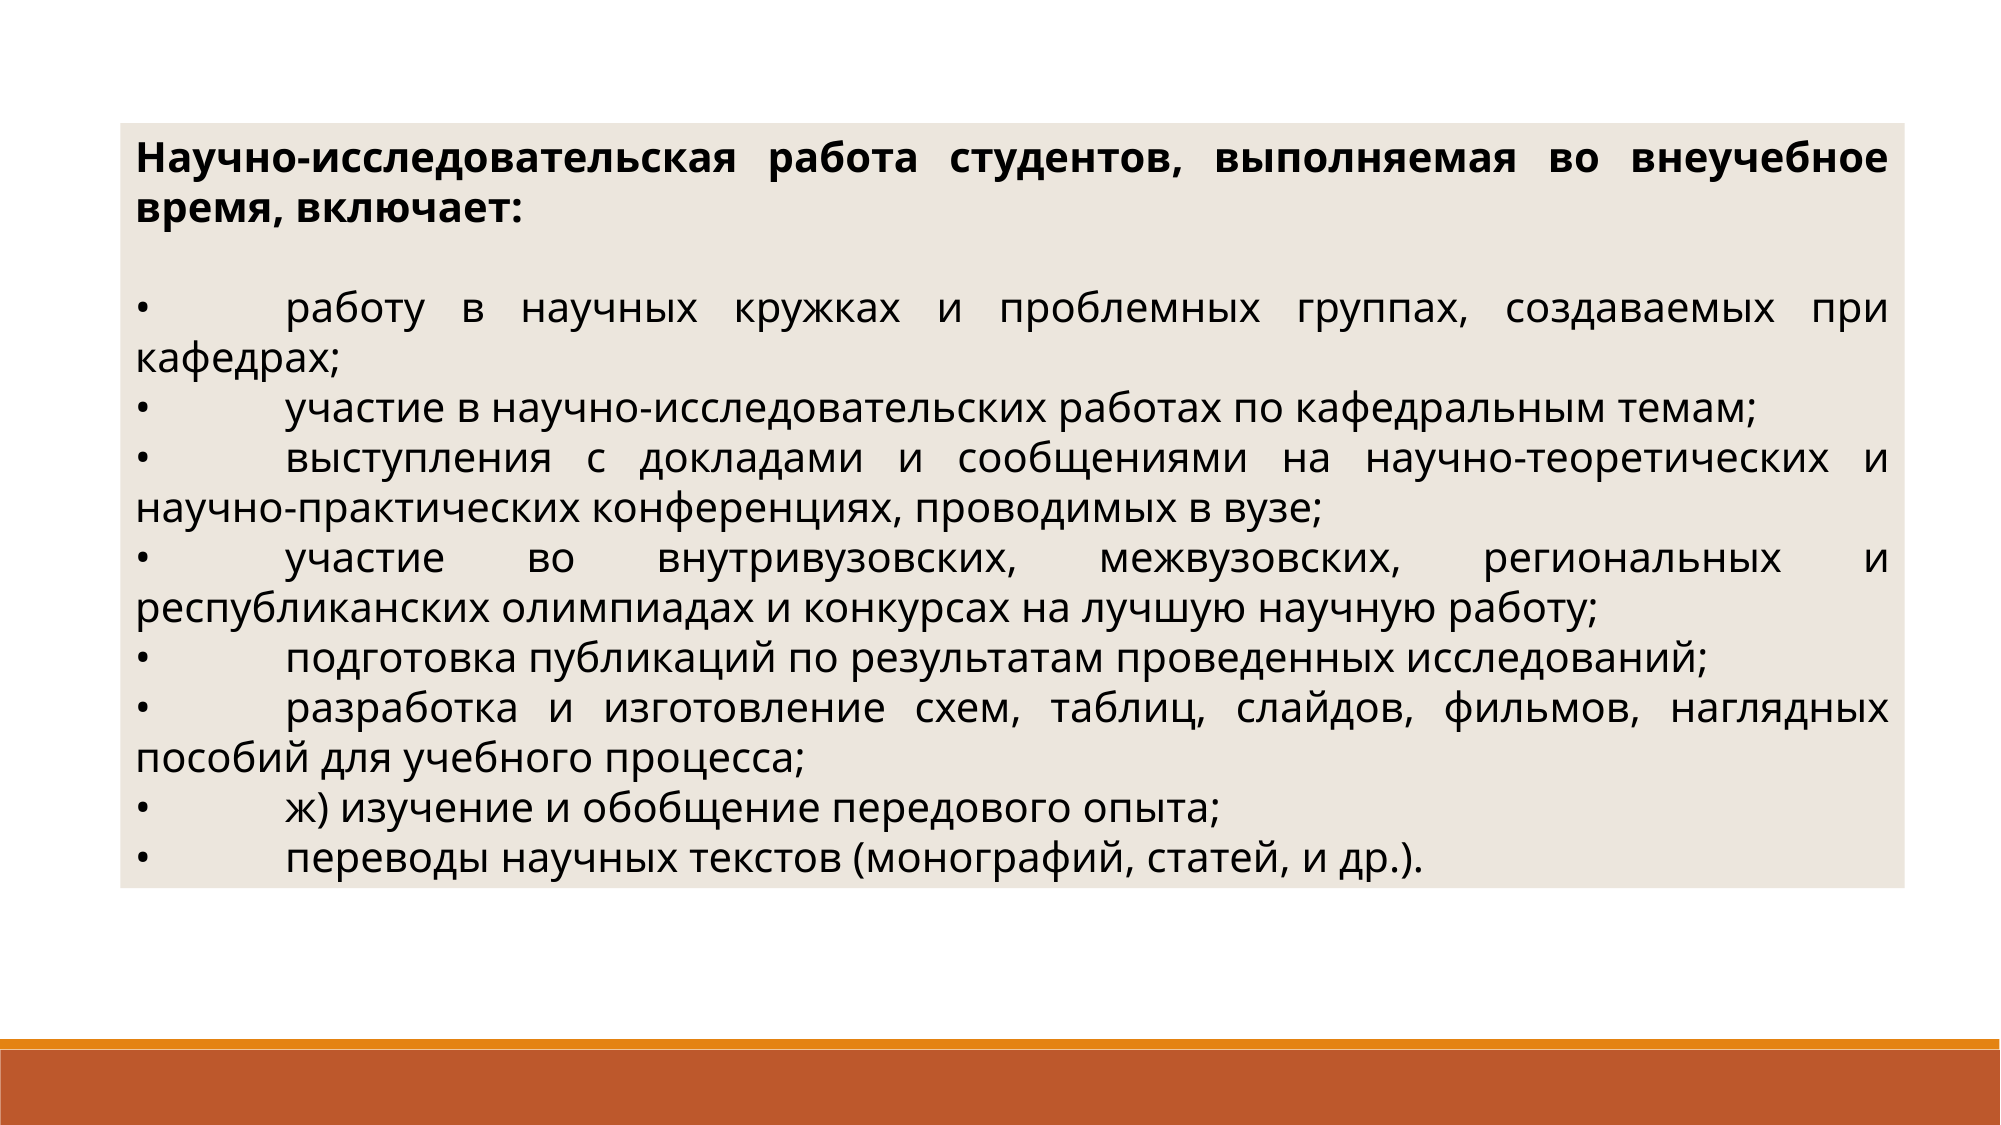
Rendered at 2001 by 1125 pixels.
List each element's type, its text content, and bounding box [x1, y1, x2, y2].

text_box Научно-исследовательская работа студентов, выполняемая во внеучебное время, включает: • работу в научных кружках и проблемных группах, создаваемых при кафедрах; • участие в научно-исследовательских работах по кафедральным темам; • выступления с докладами и сообщениями на научно-теоретических и научно-практических конференциях, проводимых в вузе; • участие во внутривузовских, межвузовских, региональных и республиканских олимпиадах и конкурсах на лучшую научную работу; • подготовка публикаций по результатам проведенных исследований; • разработка и изготовление схем, таблиц, слайдов, фильмов, наглядных пособий для учебного процесса; • ж) изучение и обобщение передового опыта; • переводы научных текстов (монографий, статей, и др.). [120, 123, 1905, 889]
